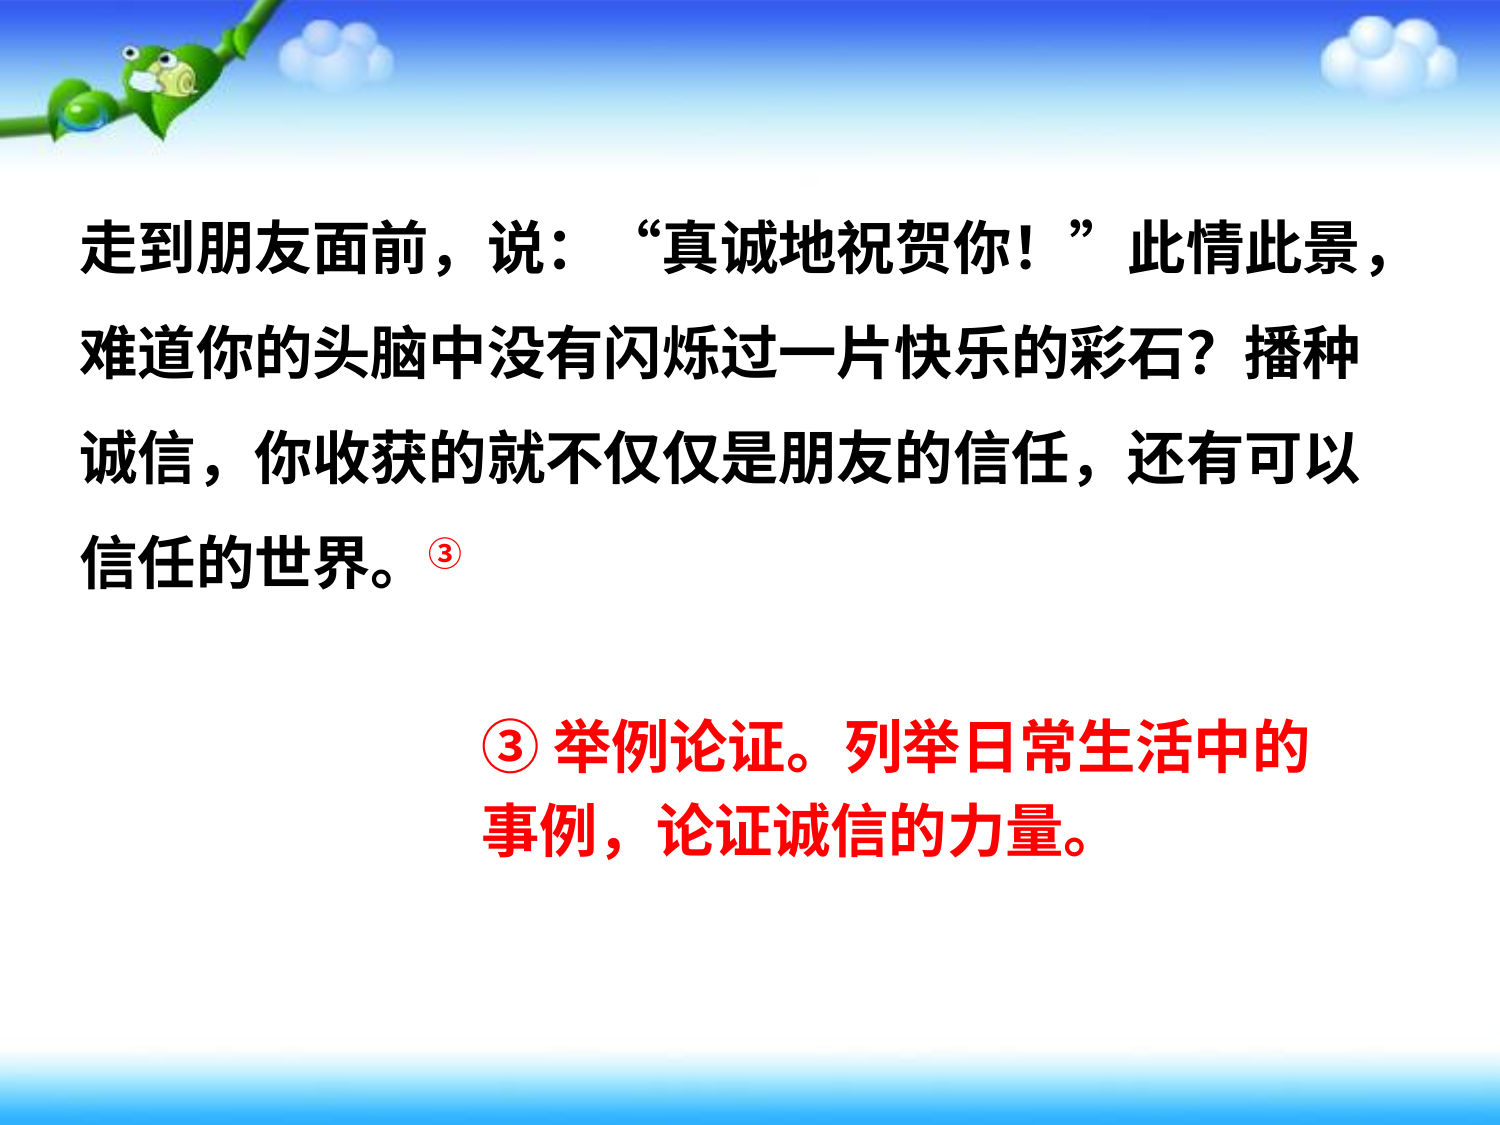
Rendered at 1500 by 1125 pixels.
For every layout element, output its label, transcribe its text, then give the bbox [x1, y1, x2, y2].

picture [0, 0, 1500, 1125]
text_box 走到朋友面前，说：“真诚地祝贺你！”此情此景，难道你的头脑中没有闪烁过一片快乐的彩石？播种诚信，你收获的就不仅仅是朋友的信任，还有可以信任的世界。③ [64, 168, 1427, 604]
text_box ③举例论证。列举日常生活中的事例，论证诚信的力量。 [466, 688, 1341, 872]
